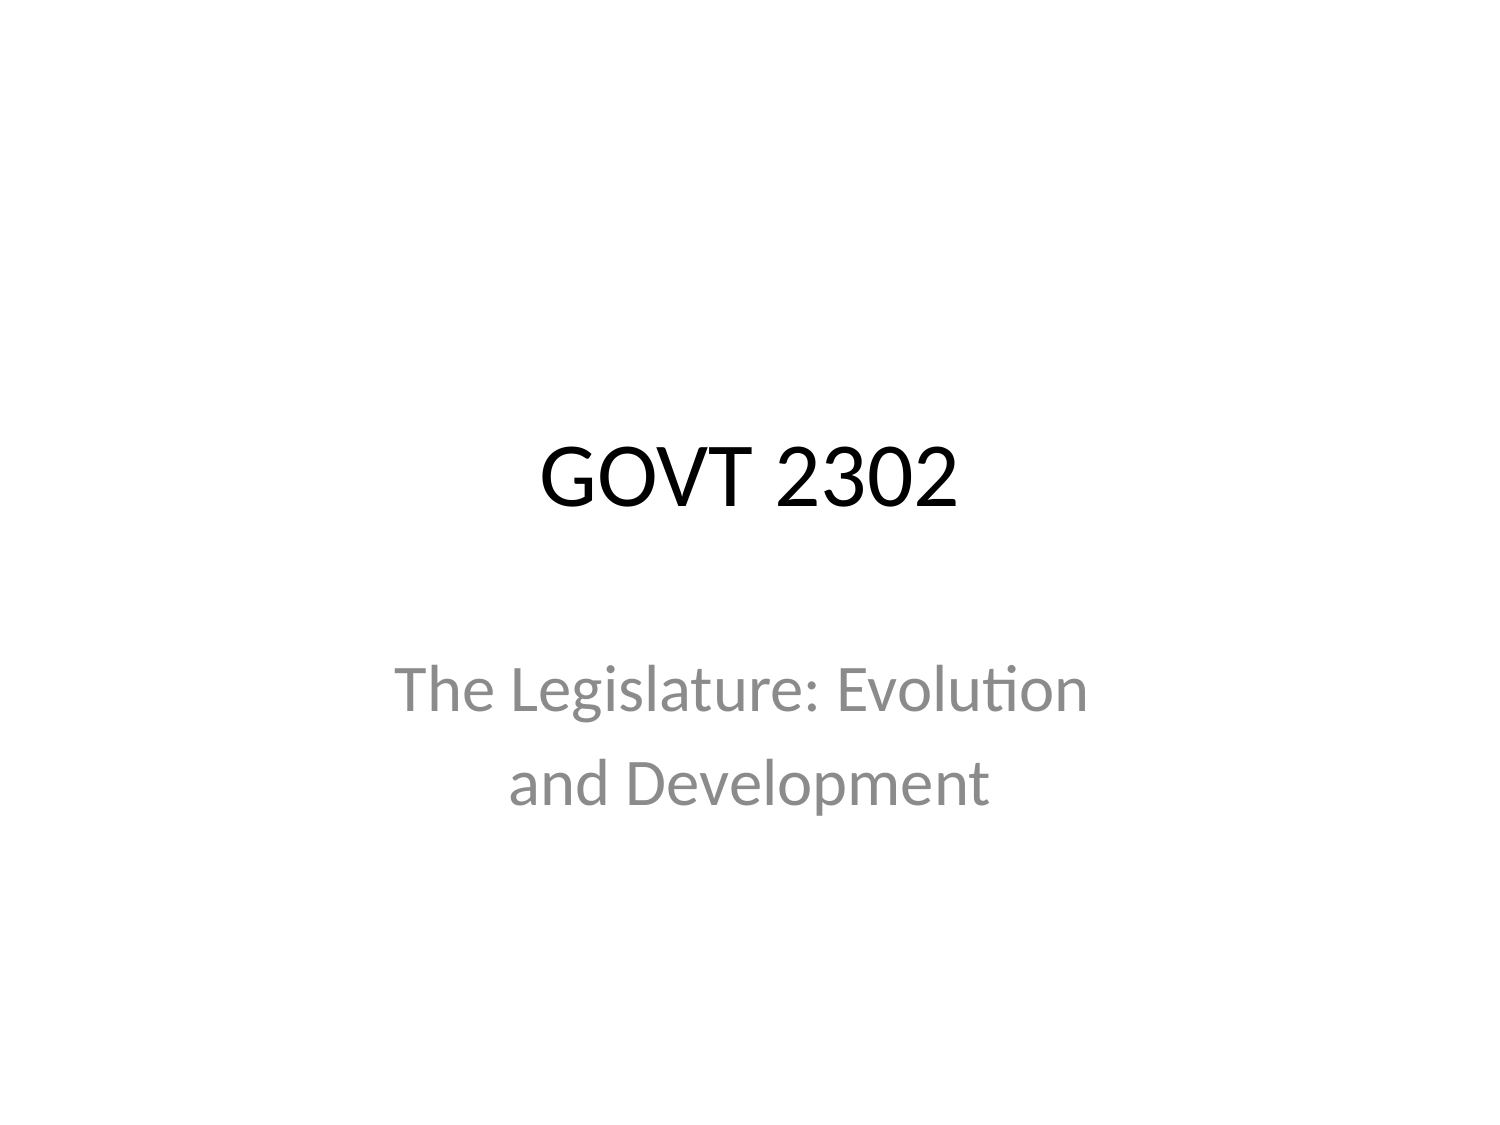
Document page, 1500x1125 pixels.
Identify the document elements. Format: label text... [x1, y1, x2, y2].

title GOVT 2302 [112, 349, 1388, 591]
subtitle The Legislature: Evolution and Development [224, 637, 1276, 926]
